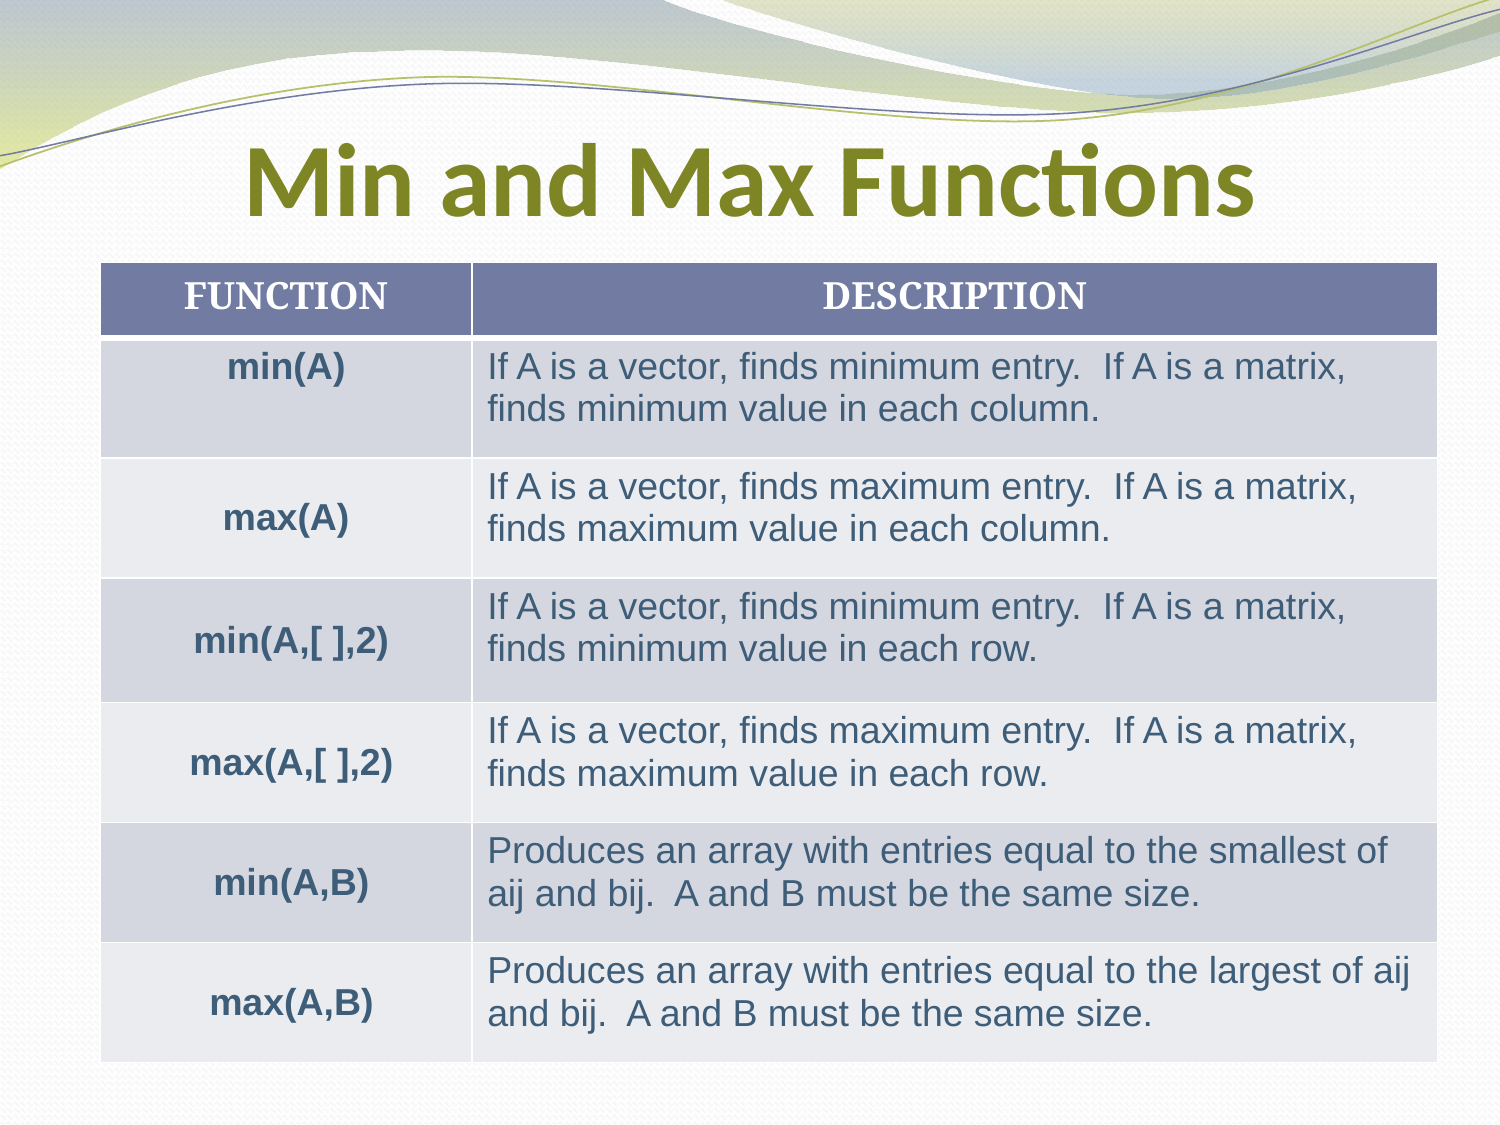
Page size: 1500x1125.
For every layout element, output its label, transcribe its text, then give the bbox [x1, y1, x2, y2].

table_cell If A is a vector, finds minimum entry. If A is a matrix, finds minimum value in each column. [473, 341, 1437, 457]
table_header FUNCTION [101, 263, 471, 335]
table_cell min(A,[ ],2) [101, 579, 471, 702]
title Min and Max Functions [75, 50, 1425, 238]
table_cell min(A,B) [101, 823, 471, 942]
table_cell If A is a vector, finds maximum entry. If A is a matrix, finds maximum value in each column. [473, 459, 1437, 577]
table_cell max(A,[ ],2) [101, 703, 471, 822]
table_cell max(A) [101, 459, 471, 577]
table_cell Produces an array with entries equal to the smallest of aij and bij. A and B must be the same size. [473, 823, 1437, 942]
table_cell If A is a vector, finds maximum entry. If A is a matrix, finds maximum value in each row. [473, 703, 1437, 822]
table_header DESCRIPTION [473, 263, 1437, 335]
table_cell min(A) [101, 341, 471, 457]
table_cell max(A,B) [101, 943, 471, 1062]
table_cell If A is a vector, finds minimum entry. If A is a matrix, finds minimum value in each row. [473, 579, 1437, 702]
table_cell Produces an array with entries equal to the largest of aij and bij. A and B must be the same size. [473, 943, 1437, 1062]
